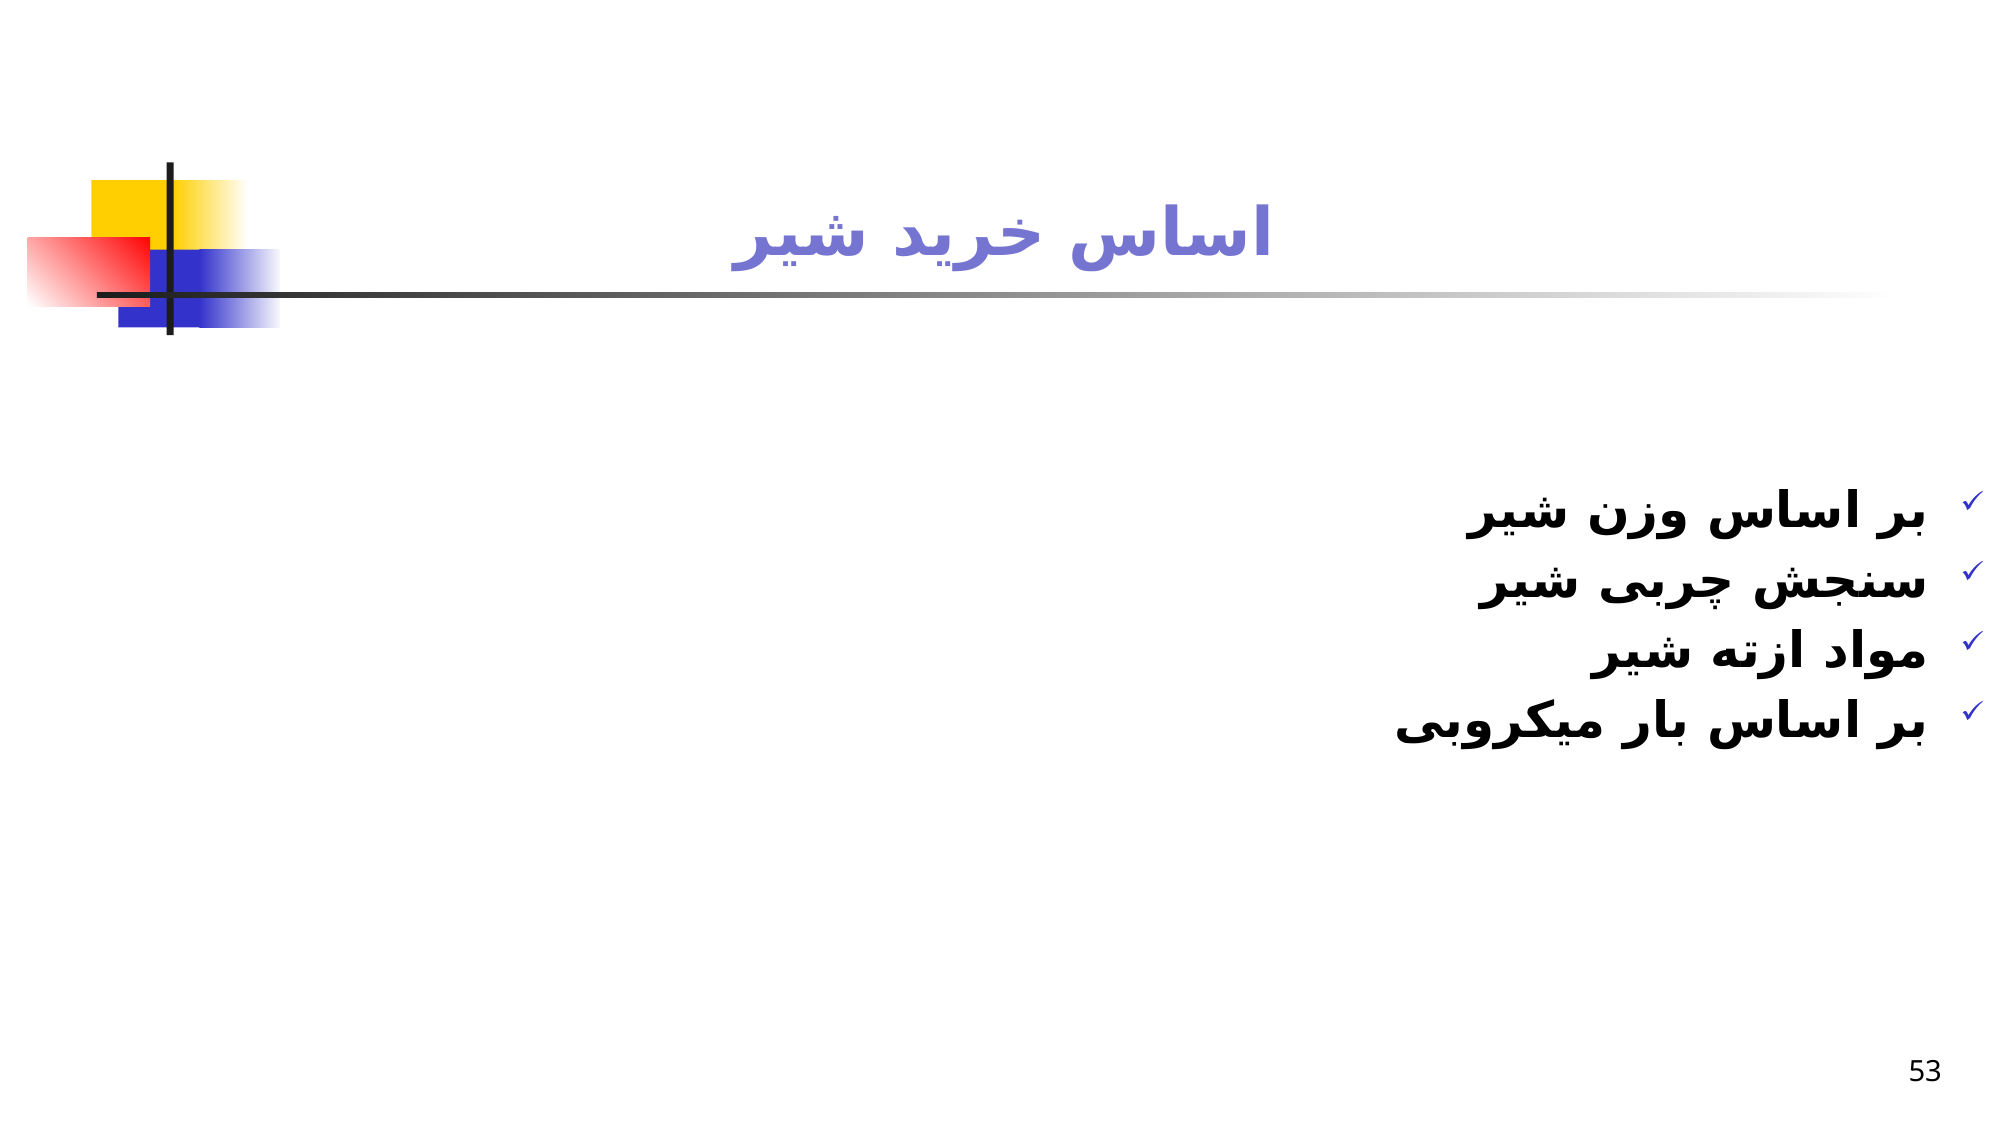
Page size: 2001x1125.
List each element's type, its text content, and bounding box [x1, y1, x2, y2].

title اساس خرید شیر [140, 126, 1846, 220]
list بر اساس وزن شیر سنجش چربی شیر مواد ازته شیر بر اساس بار میکروبی [0, 220, 2000, 1100]
